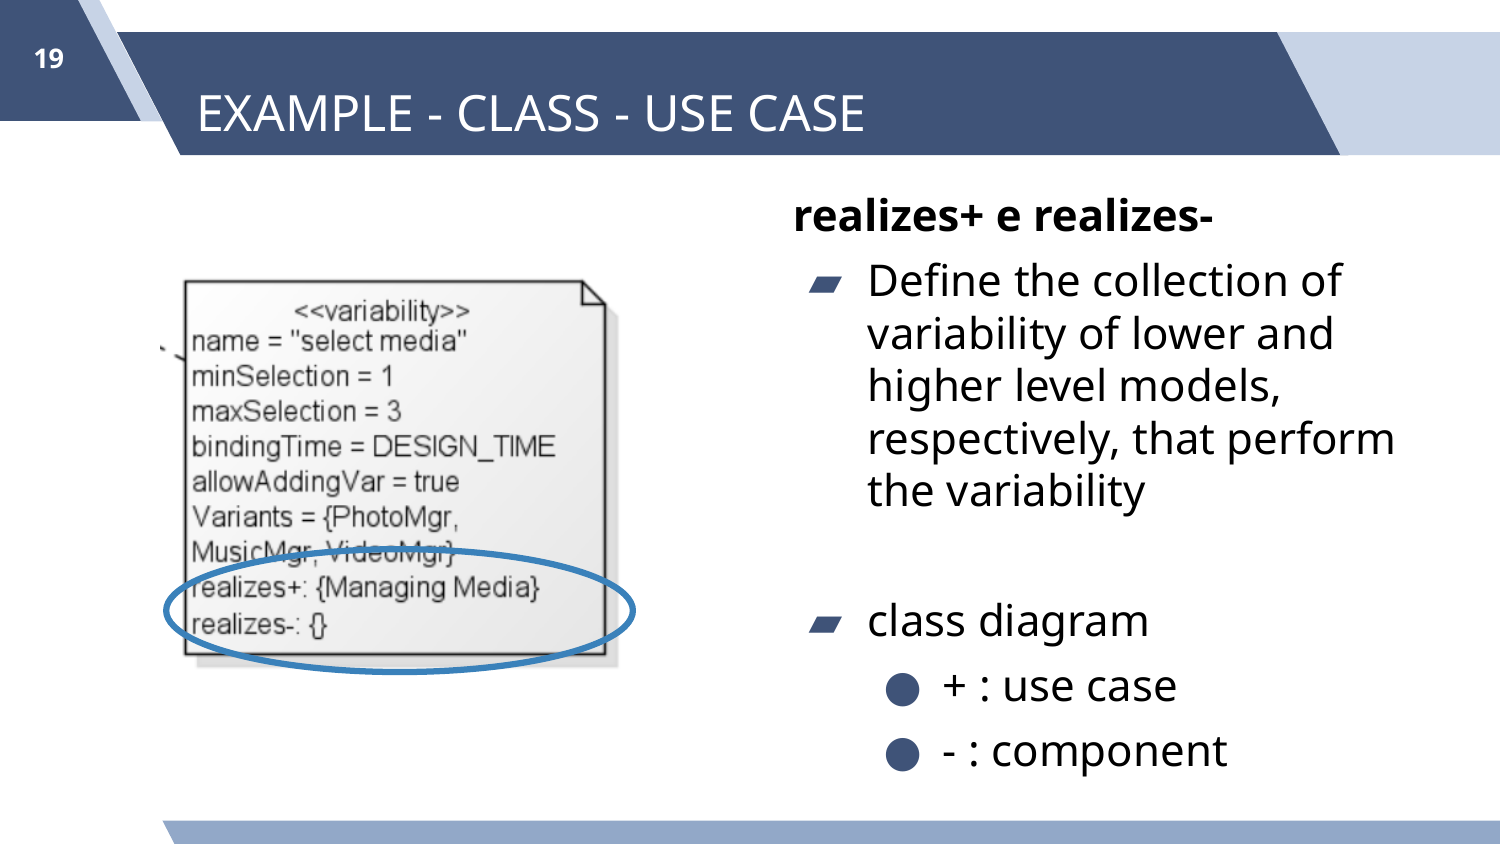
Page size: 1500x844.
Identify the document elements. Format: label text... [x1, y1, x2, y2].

picture [159, 251, 628, 687]
title EXAMPLE - CLASS - USE CASE [181, 45, 1285, 169]
list realizes+ e realizes- Define the collection of variability of lower and higher level models, respectively, that perform the variability class diagram + : use case - : component [777, 201, 1438, 762]
slide_number ‹#› [0, 0, 98, 121]
